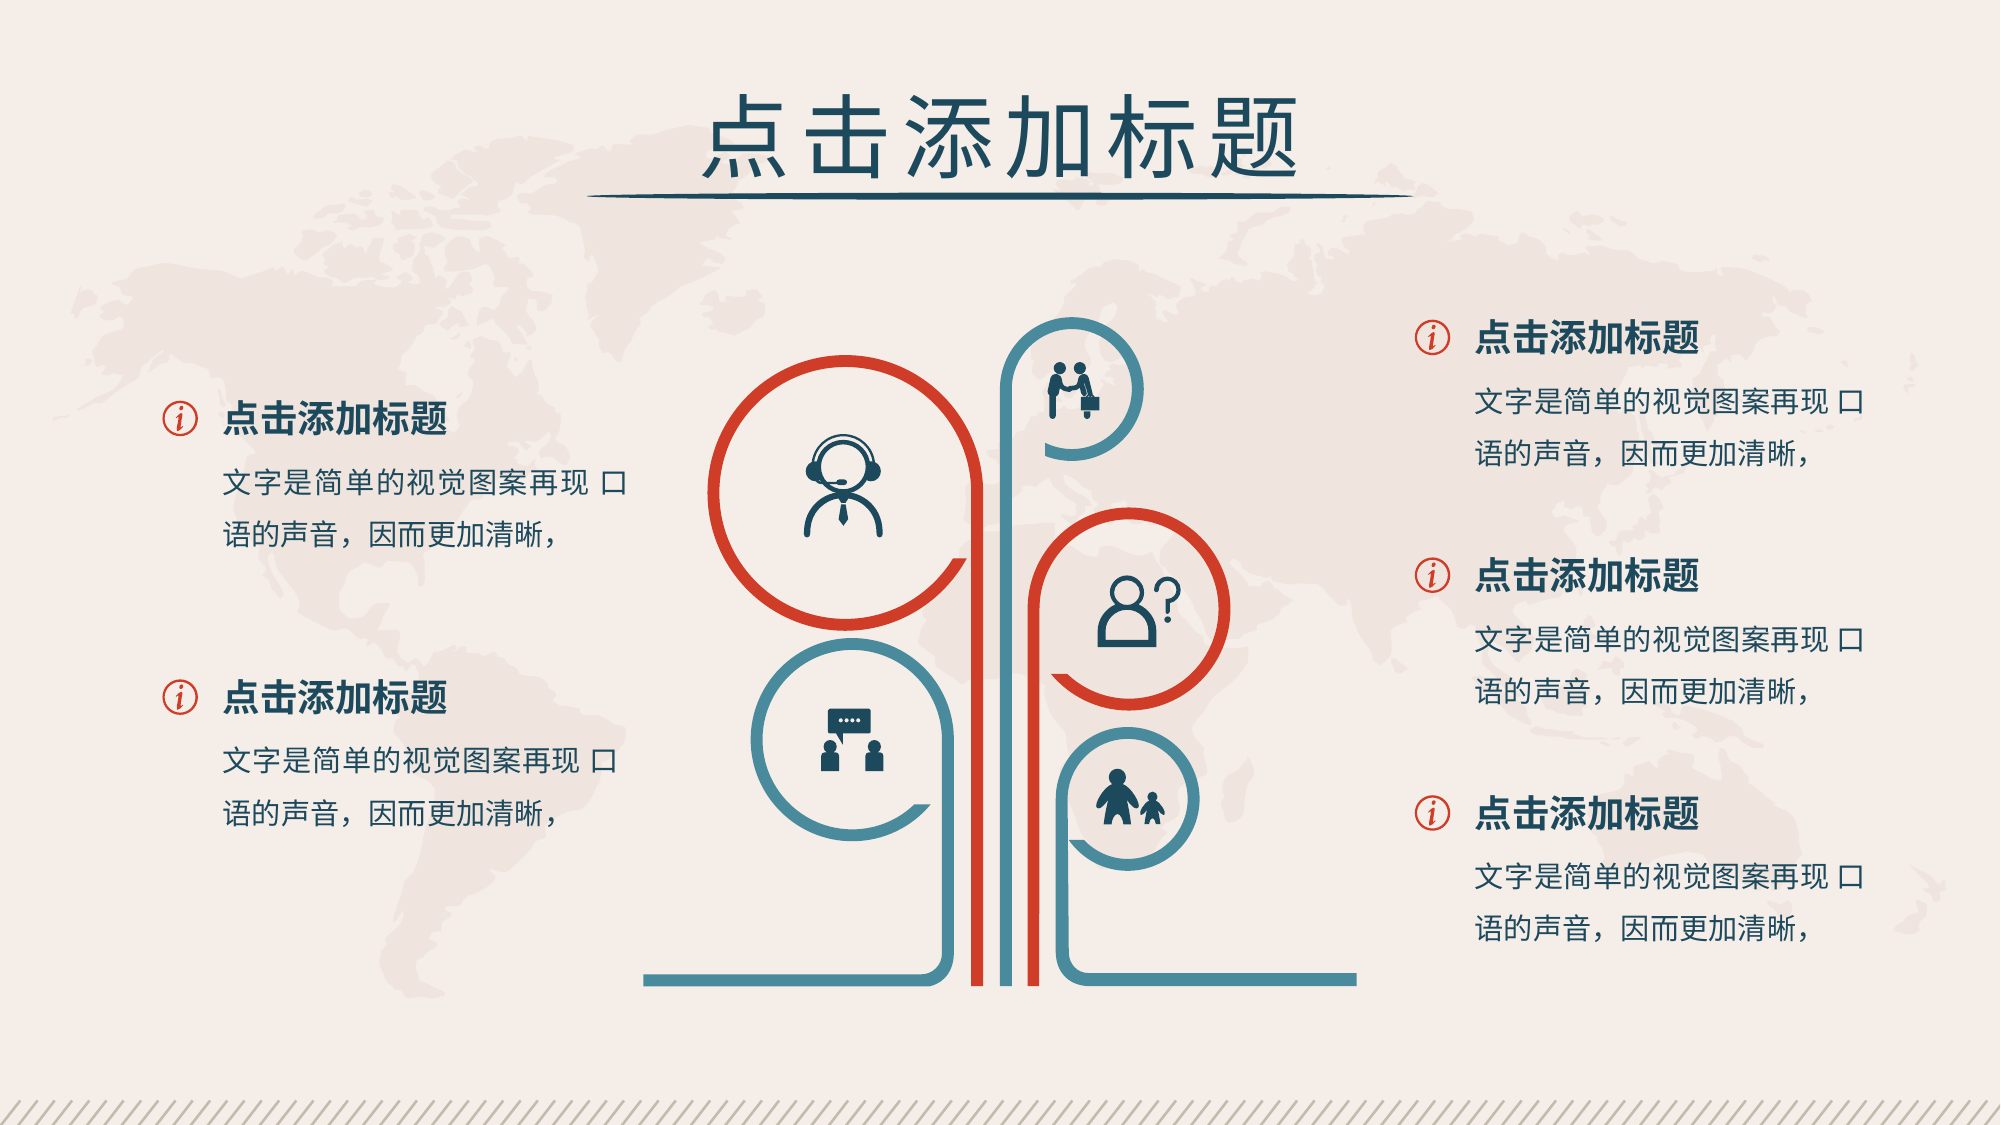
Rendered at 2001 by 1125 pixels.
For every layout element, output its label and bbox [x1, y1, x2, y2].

text_box [1047, 361, 1100, 419]
text_box [821, 740, 840, 772]
text_box [1414, 544, 1969, 718]
text_box [999, 317, 1144, 987]
text_box [643, 638, 954, 987]
text_box [803, 434, 883, 538]
text_box [1414, 306, 1969, 480]
text_box [827, 708, 871, 745]
text_box [1414, 782, 1969, 955]
text_box [586, 72, 1414, 200]
text_box [1093, 768, 1167, 825]
text_box [1097, 575, 1181, 648]
text_box [865, 740, 884, 772]
text_box [162, 666, 717, 839]
text_box [162, 387, 717, 561]
text_box [1055, 727, 1357, 987]
text_box [1027, 507, 1231, 987]
text_box [717, 355, 984, 987]
